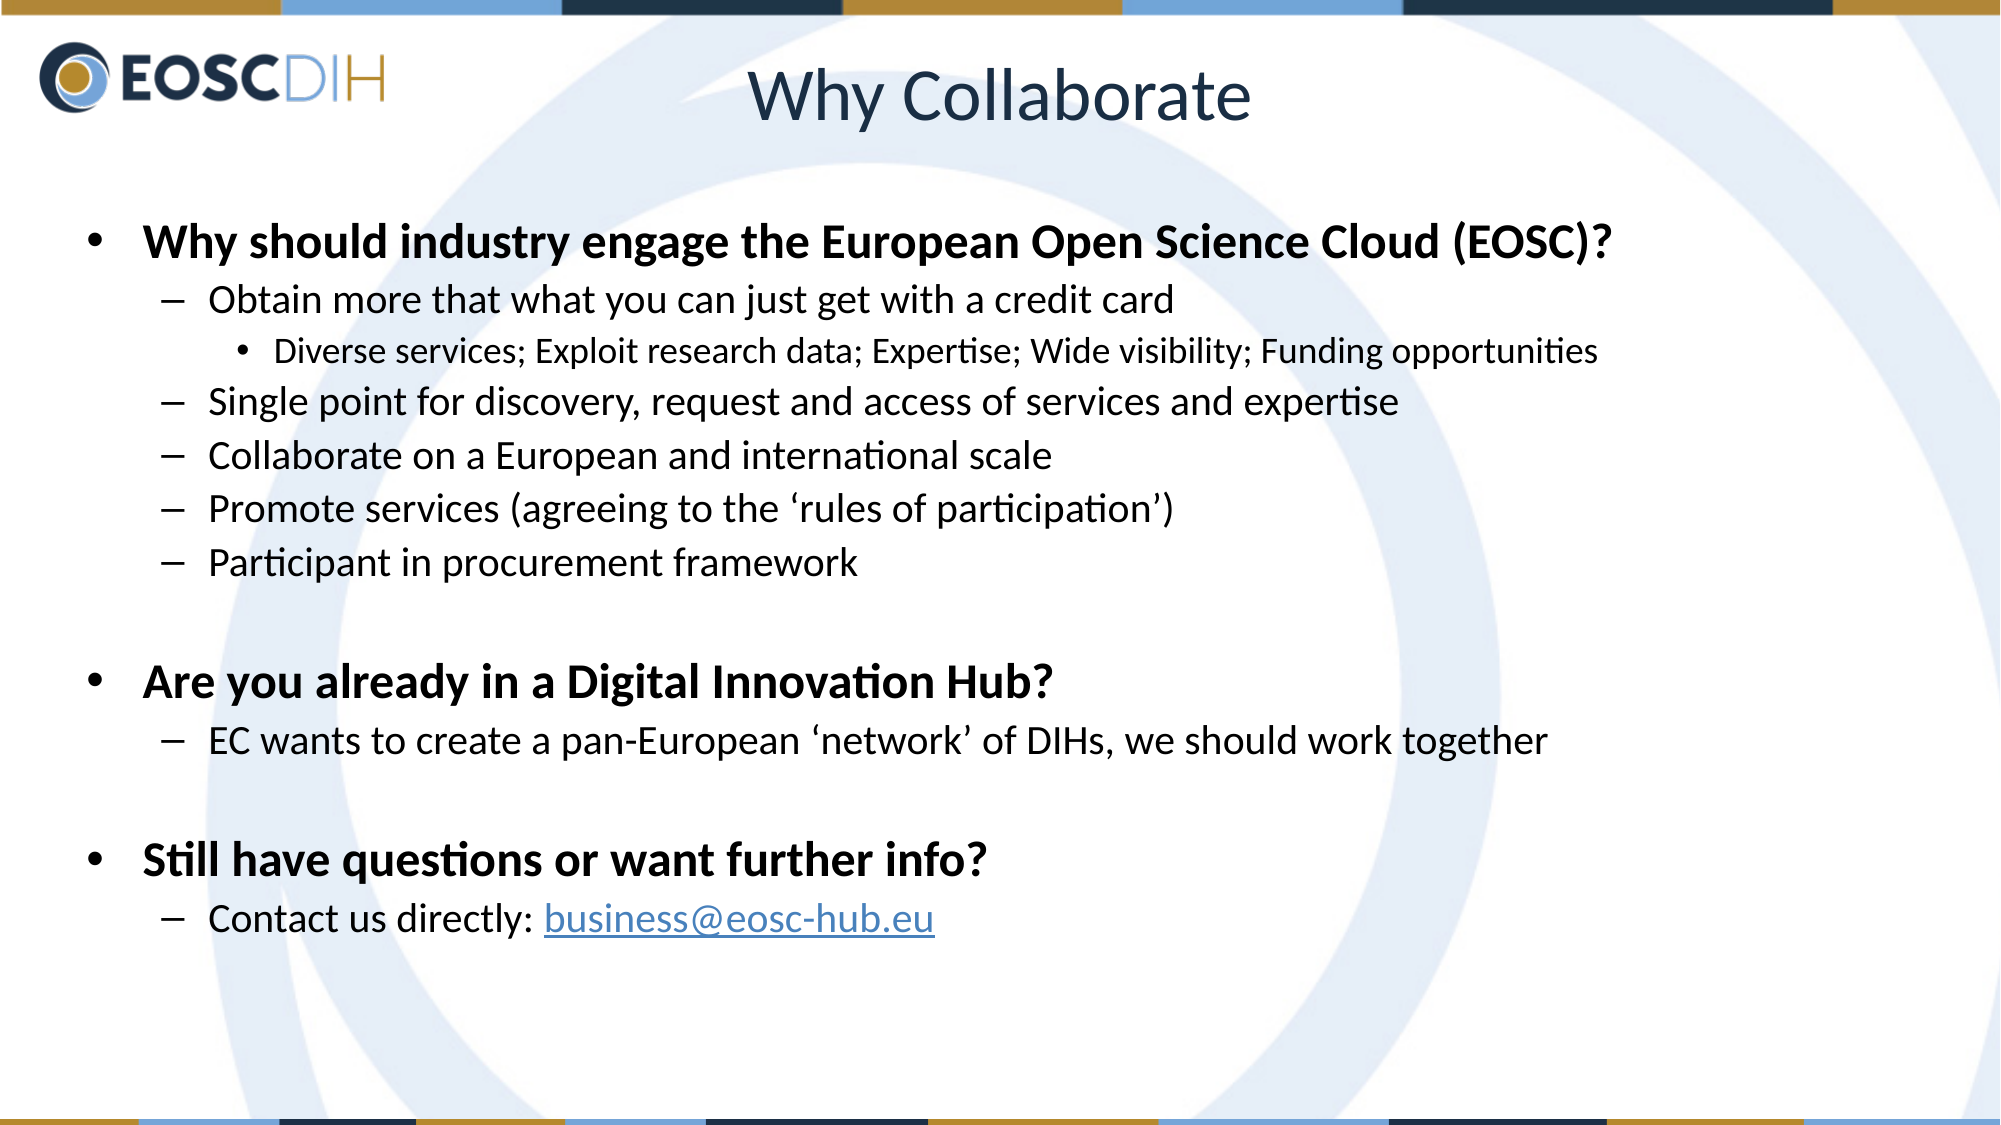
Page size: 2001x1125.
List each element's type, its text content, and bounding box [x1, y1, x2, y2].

list Why Collaborate [0, 26, 2000, 153]
picture [0, 0, 2001, 1125]
text_box Why should industry engage the European Open Science Cloud (EOSC)? Obtain more that what you can just get with a credit card Diverse services; Exploit research data; Expertise; Wide visibility; Funding opportunities Single point for discovery, request and access of services and expertise Collaborate on a European and international scale Promote services (agreeing to the ‘rules of participation’) Participant in procurement framework Are you already in a Digital Innovation Hub? EC wants to create a pan-European ‘network’ of DIHs, we should work together Still have questions or want further info? Contact us directly: business@eosc-hub.eu [71, 208, 1929, 1071]
